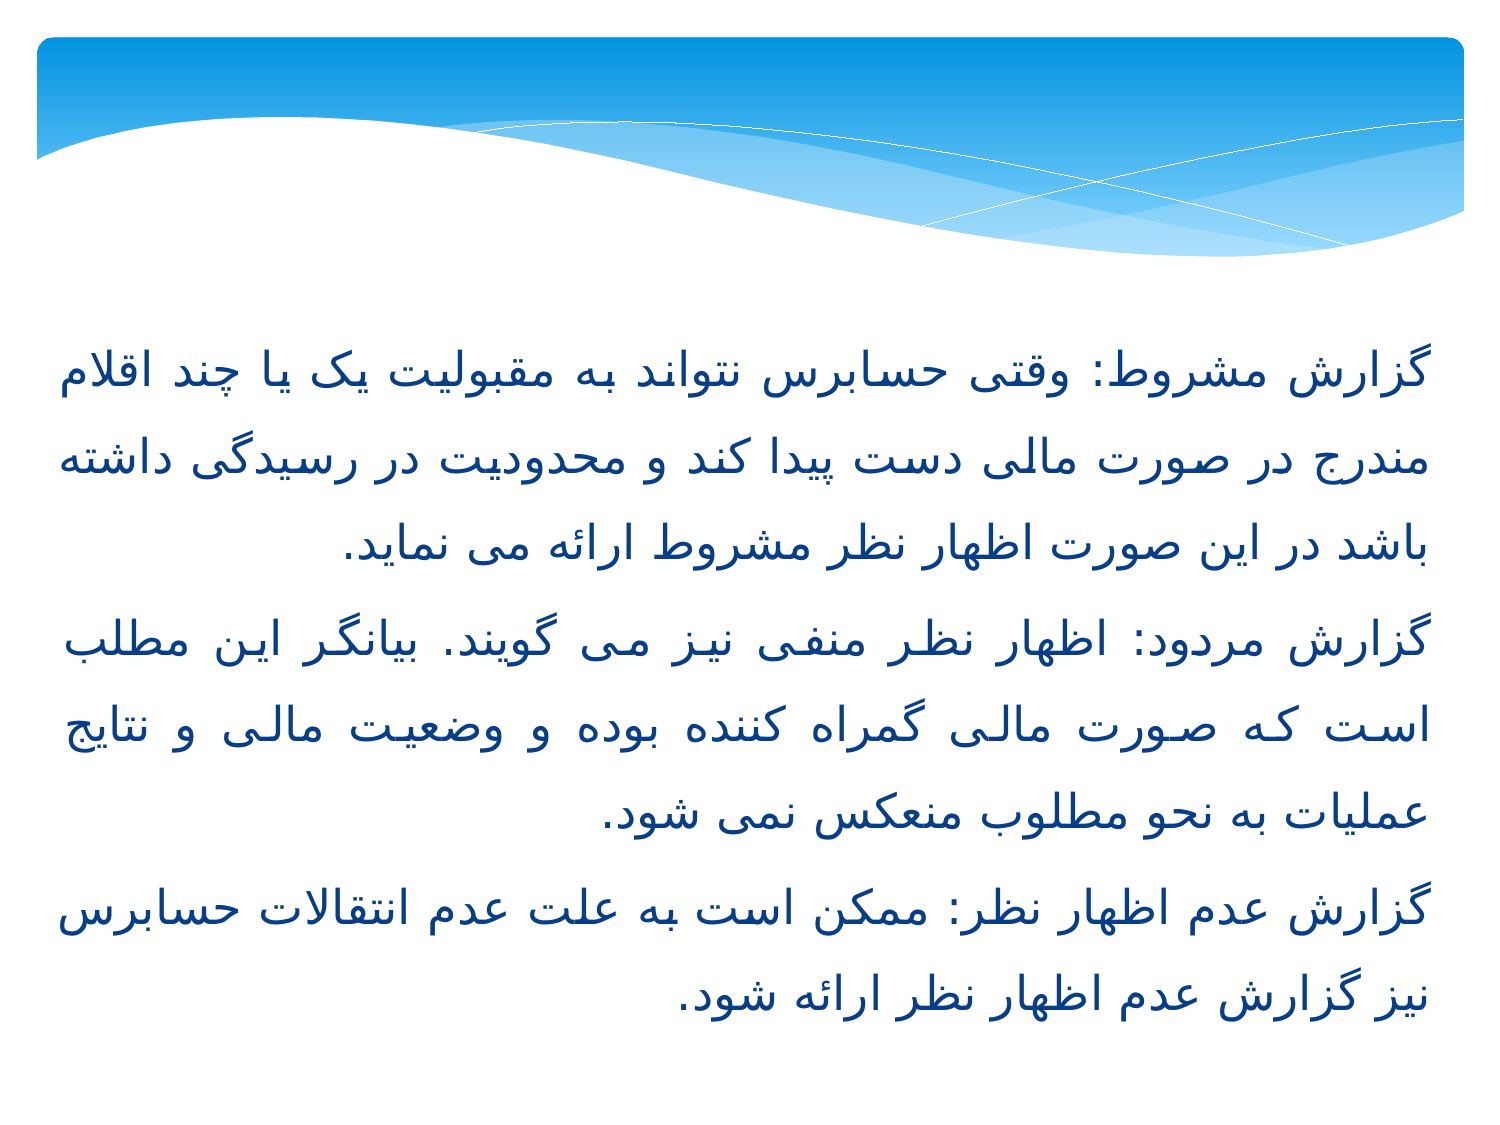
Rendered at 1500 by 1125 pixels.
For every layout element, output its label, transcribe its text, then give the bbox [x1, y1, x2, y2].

text_box گزارش مشروط: وقتی حسابرس نتواند به مقبولیت یک یا چند اقلام مندرج در صورت مالی دست پیدا کند و محدودیت در رسیدگی داشته باشد در این صورت اظهار نظر مشروط ارائه می نماید. گزارش مردود: اظهار نظر منفی نیز می گویند. بیانگر این مطلب است که صورت مالی گمراه کننده بوده و وضعیت مالی و نتایج عملیات به نحو مطلوب منعکس نمی شود. گزارش عدم اظهار نظر: ممکن است به علت عدم انتقالات حسابرس نیز گزارش عدم اظهار نظر ارائه شود. [41, 302, 1447, 1047]
